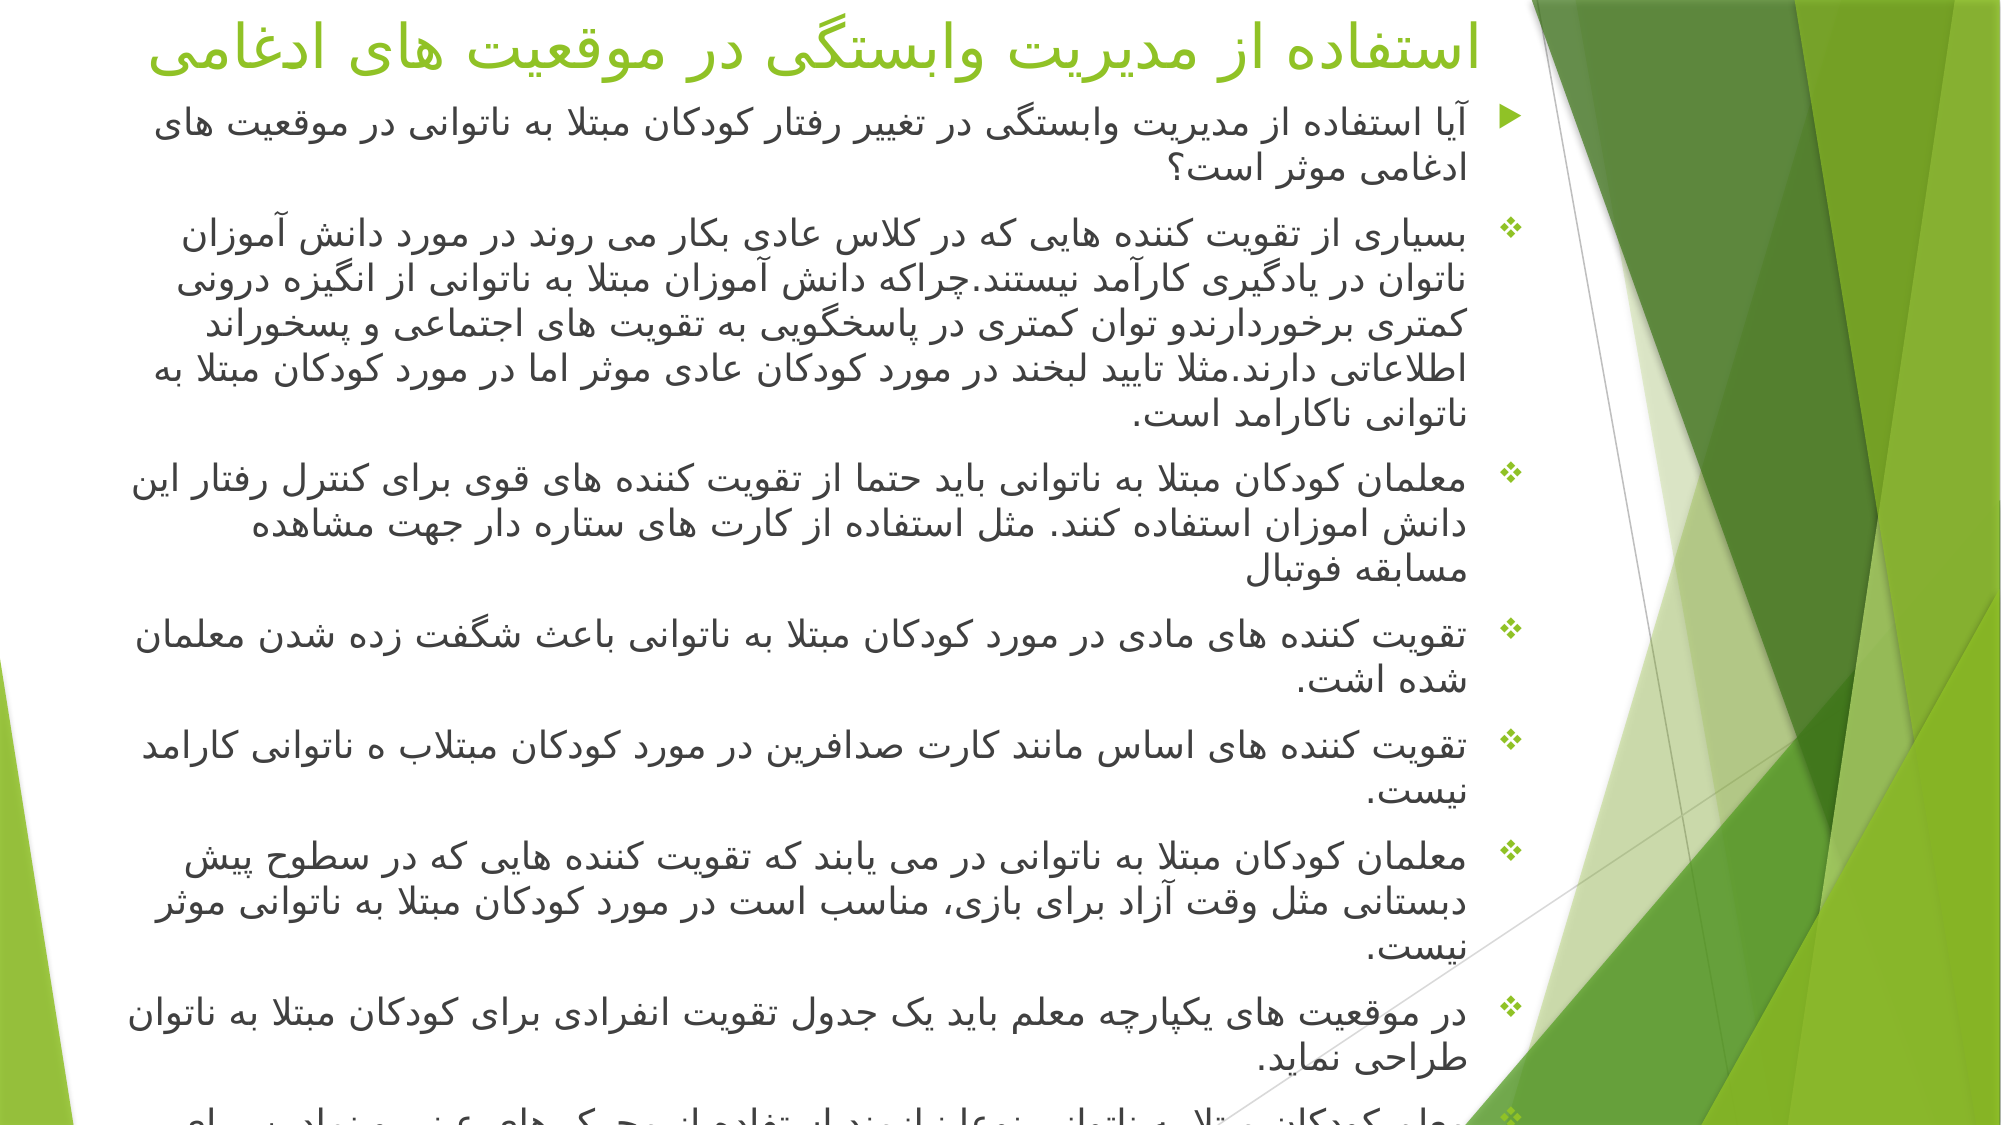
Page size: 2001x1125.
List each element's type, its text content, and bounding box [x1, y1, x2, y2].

title استفاده از مدیریت وابستگی در موقعیت های ادغامی [87, 0, 1499, 91]
list آیا استفاده از مدیریت وابستگی در تغییر رفتار کودکان مبتلا به ناتوانی در موقعیت های ادغامی موثر است؟ بسیاری از تقویت کننده هایی که در کلاس عادی بکار می روند در مورد دانش آموزان ناتوان در یادگیری کارآمد نیستند.چراکه دانش آموزان مبتلا به ناتوانی از انگیزه درونی کمتری برخوردارندو توان کمتری در پاسخگویی به تقویت های اجتماعی و پسخوراند اطلاعاتی دارند.مثلا تایید لبخند در مورد کودکان عادی موثر اما در مورد کودکان مبتلا به ناتوانی ناکارامد است. معلمان کودکان مبتلا به ناتوانی باید حتما از تقویت کننده های قوی برای کنترل رفتار این دانش اموزان استفاده کنند. مثل استفاده از کارت های ستاره دار جهت مشاهده مسابقه فوتبال تقویت کننده های مادی در مورد کودکان مبتلا به ناتوانی باعث شگفت زده شدن معلمان شده اشت. تقویت کننده های اساس مانند کارت صدافرین در مورد کودکان مبتلاب ه ناتوانی کارامد نیست. معلمان کودکان مبتلا به ناتوانی در می یابند که تقویت کننده هایی که در سطوح پیش دبستانی مثل وقت آزاد برای بازی، مناسب است در مورد کودکان مبتلا به ناتوانی موثر نیست. در موقعیت های یکپارچه معلم باید یک جدول تقویت انفرادی برای کودکان مبتلا به ناتوان طراحی نماید. معلم کودکان مبتلا به ناتوانی نوعا نیازمند استفاده از محرک های عینی و نمادین برای برانگیختن و پاداش دادن هستند. تقویت کننده های مادی، حسی و فعالیت در صورتی بکار برده می شوند که تقویت کننده های نمادین کارآمد نباشند. [111, 90, 1541, 991]
